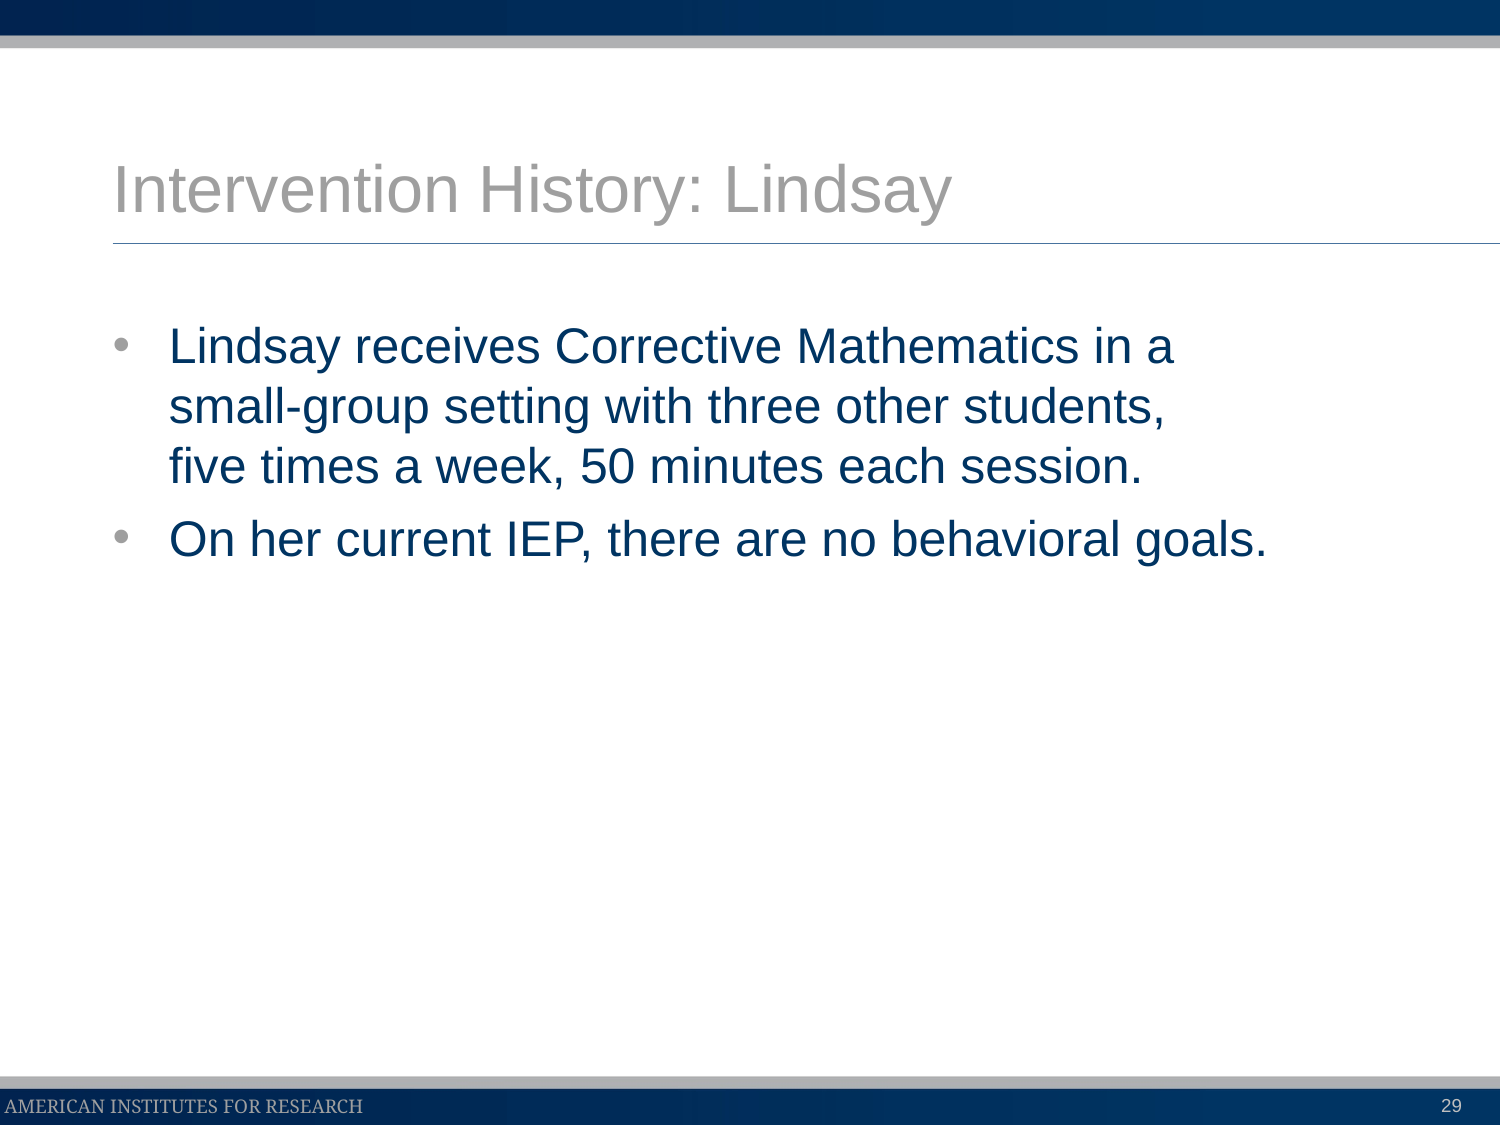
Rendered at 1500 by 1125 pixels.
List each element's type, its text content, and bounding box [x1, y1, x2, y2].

slide_number 29 [1438, 1093, 1462, 1117]
title Intervention History: Lindsay [112, 144, 1463, 226]
picture [0, 0, 1500, 1125]
list Lindsay receives Corrective Mathematics in a small-group setting with three other students, five times a week, 50 minutes each session. On her current IEP, there are no behavioral goals. [112, 313, 1415, 1038]
